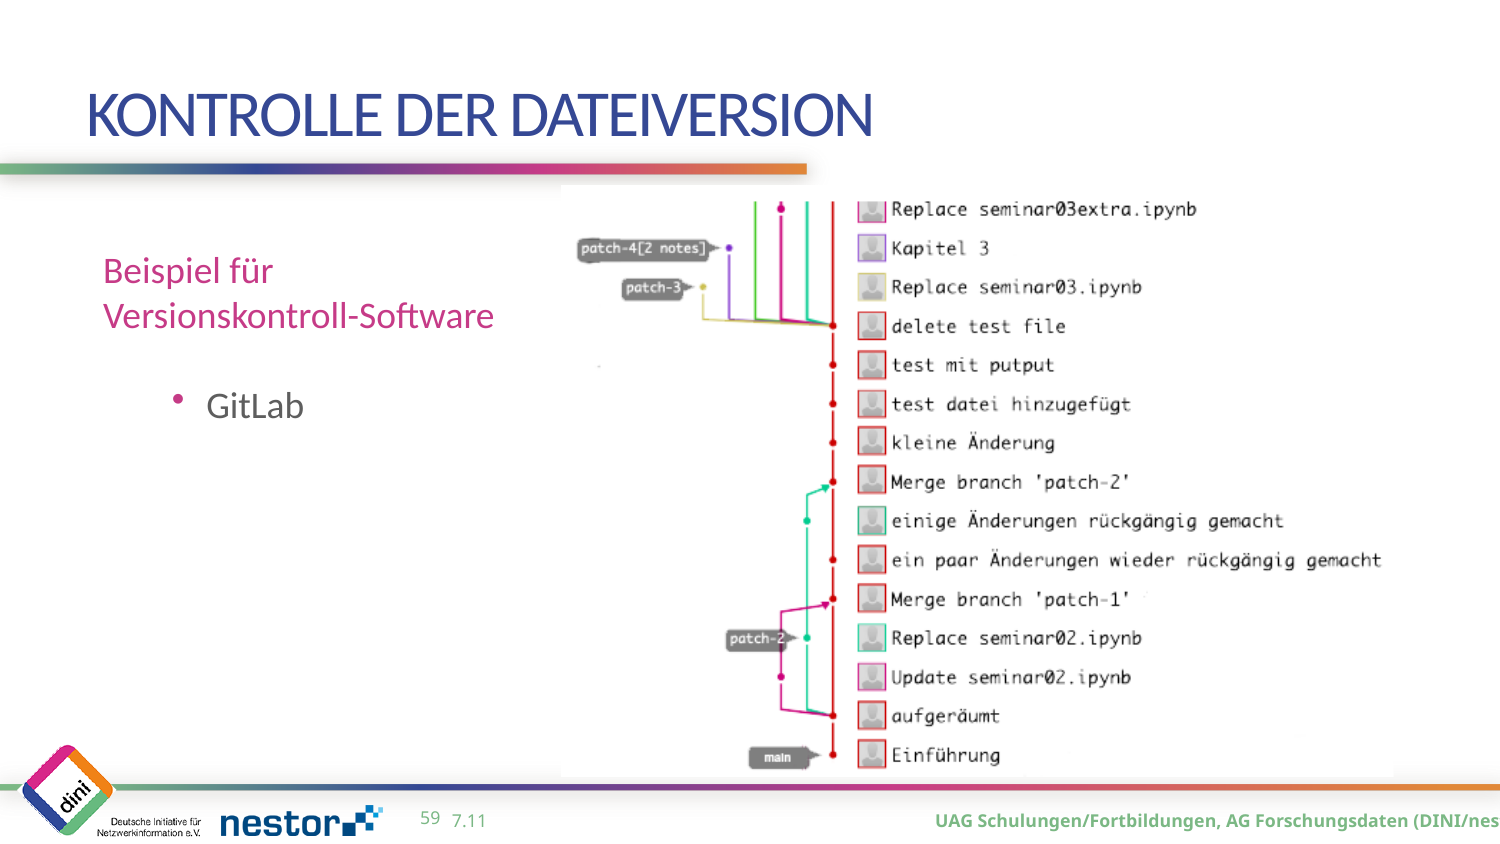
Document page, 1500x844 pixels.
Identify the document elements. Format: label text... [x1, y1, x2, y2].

title Kontrolle der Dateiversion [77, 61, 1423, 158]
list Beispiel für Versionskontroll-Software [88, 238, 538, 301]
list GitLab [157, 351, 555, 773]
picture [1423, 817, 1428, 825]
picture [0, 138, 1500, 844]
slide_number 58 [406, 801, 454, 841]
text_box 7.11 [433, 801, 502, 838]
picture [1280, 819, 1289, 825]
